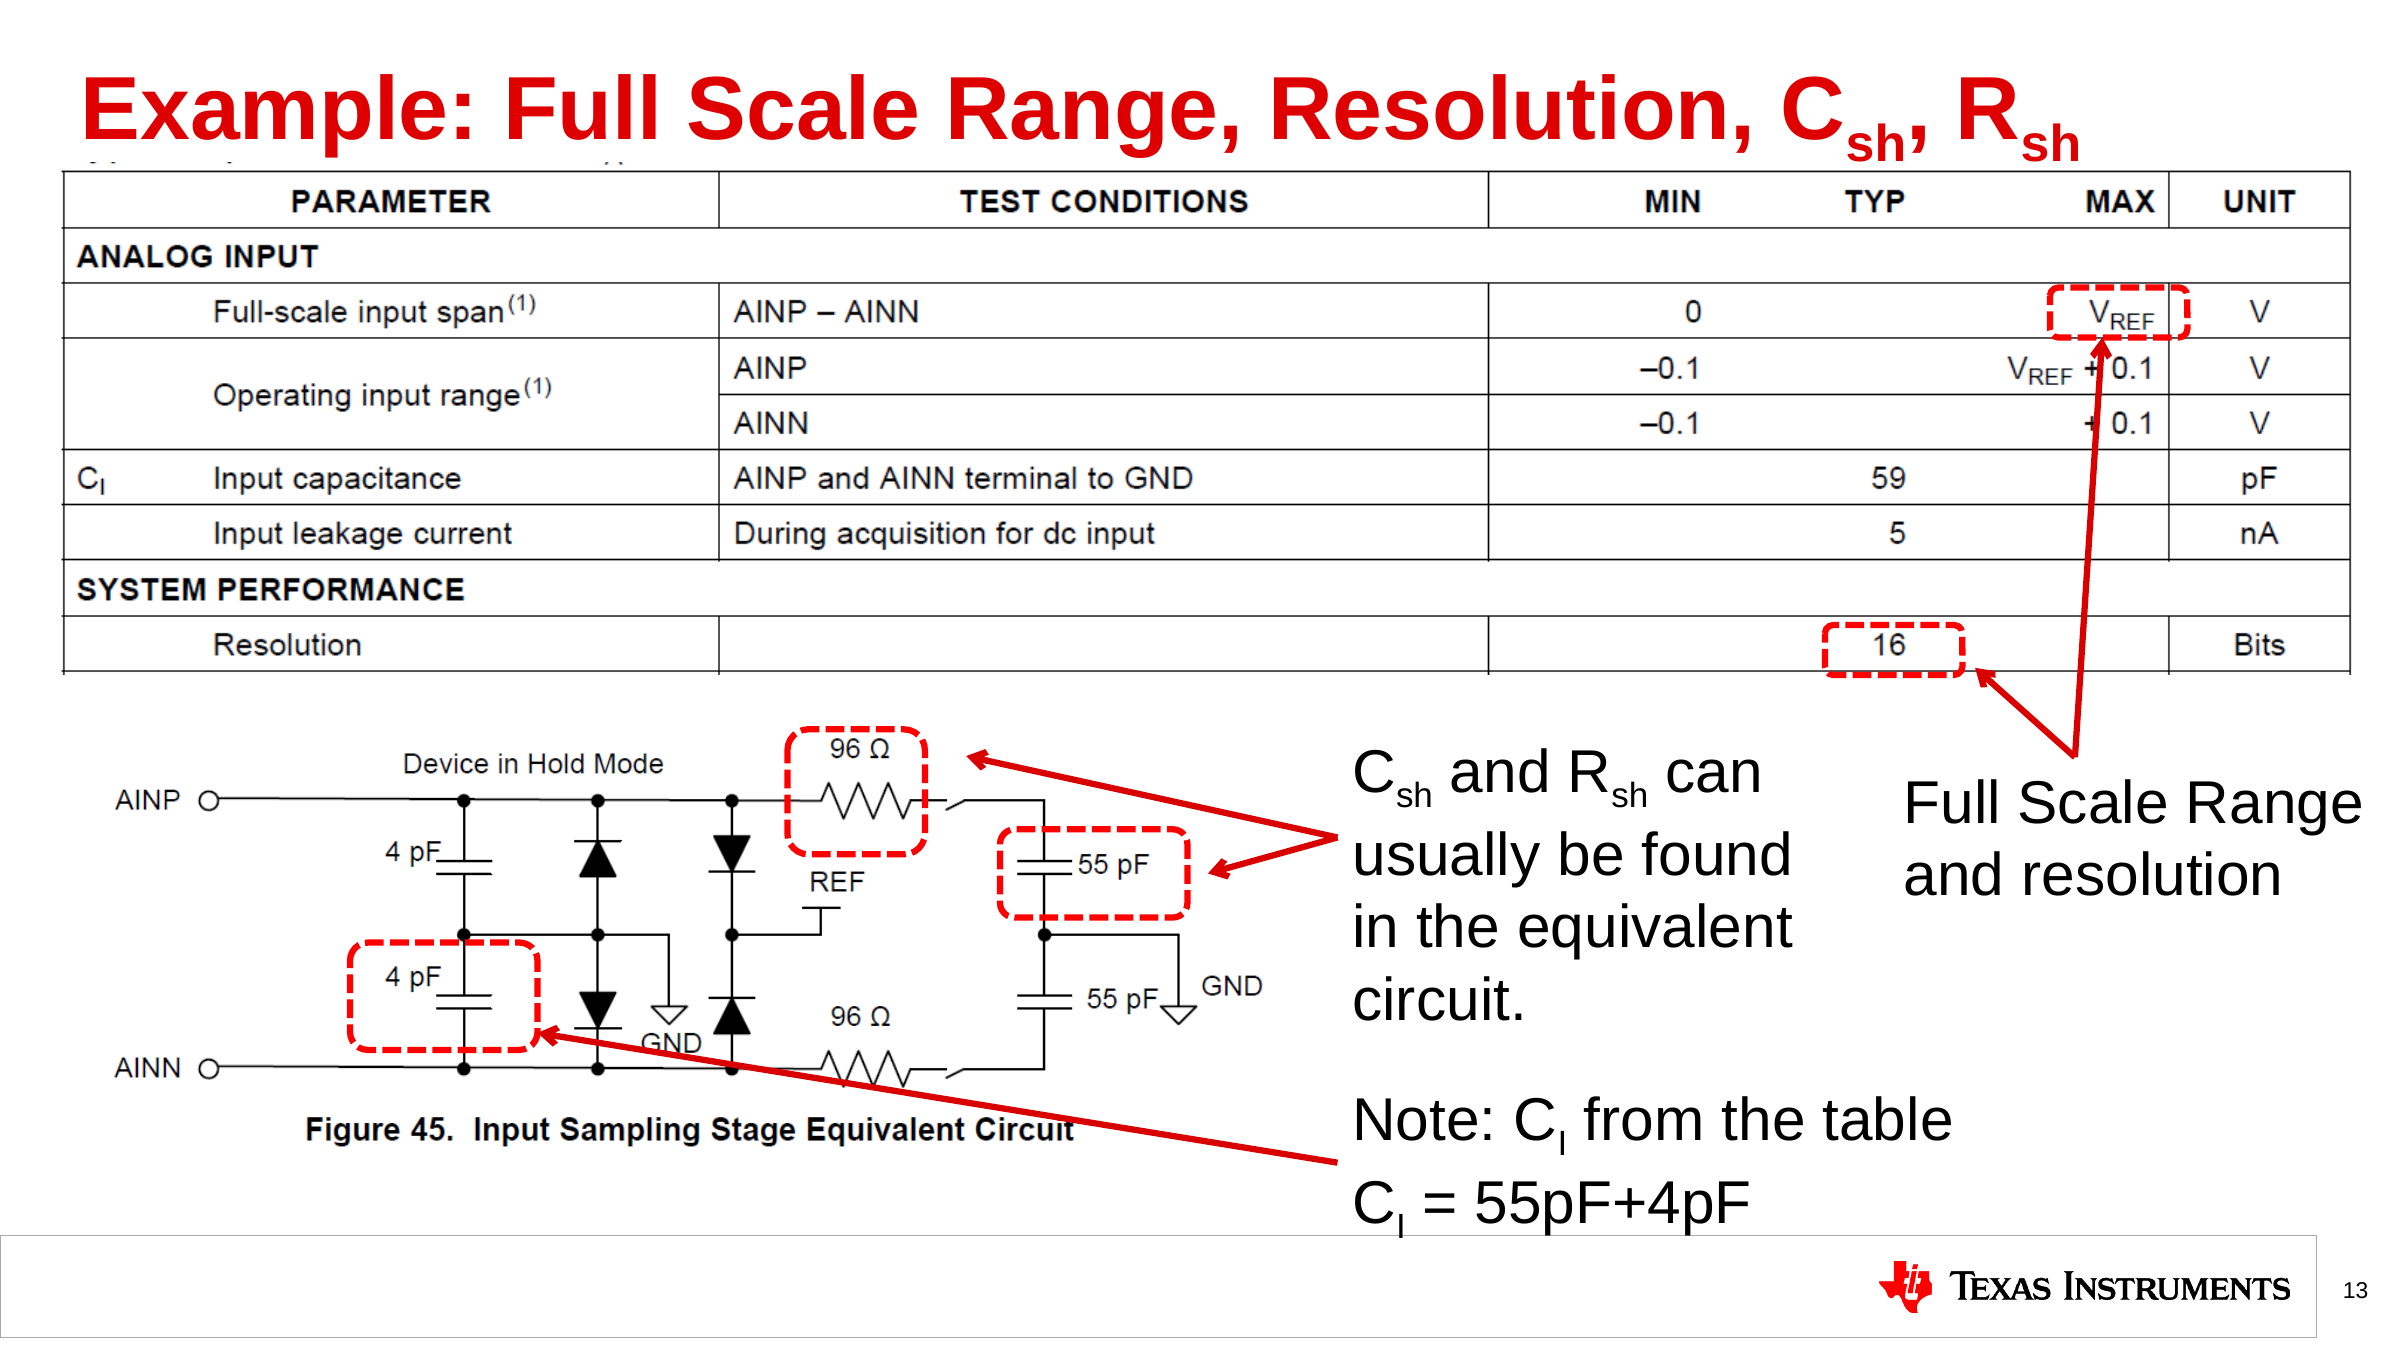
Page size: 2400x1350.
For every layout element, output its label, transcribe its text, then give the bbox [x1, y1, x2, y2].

text_box Csh and Rsh can usually be found in the equivalent circuit. [1337, 725, 1838, 1040]
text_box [74, 729, 1299, 1151]
title Example: Full Scale Range, Resolution, Csh, Rsh [60, 27, 2282, 161]
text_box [1974, 667, 2069, 758]
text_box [537, 1032, 1338, 1154]
picture [1879, 1261, 2290, 1265]
picture [49, 162, 2367, 676]
picture [1879, 1307, 2290, 1313]
text_box Full Scale Range and resolution [1888, 755, 2400, 916]
text_box Note: CI from the table CI = 55pF+4pF [1337, 1072, 2000, 1253]
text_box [1207, 845, 1338, 874]
slide_number 13 [1828, 1265, 2389, 1307]
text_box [965, 755, 1338, 838]
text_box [2074, 337, 2103, 758]
